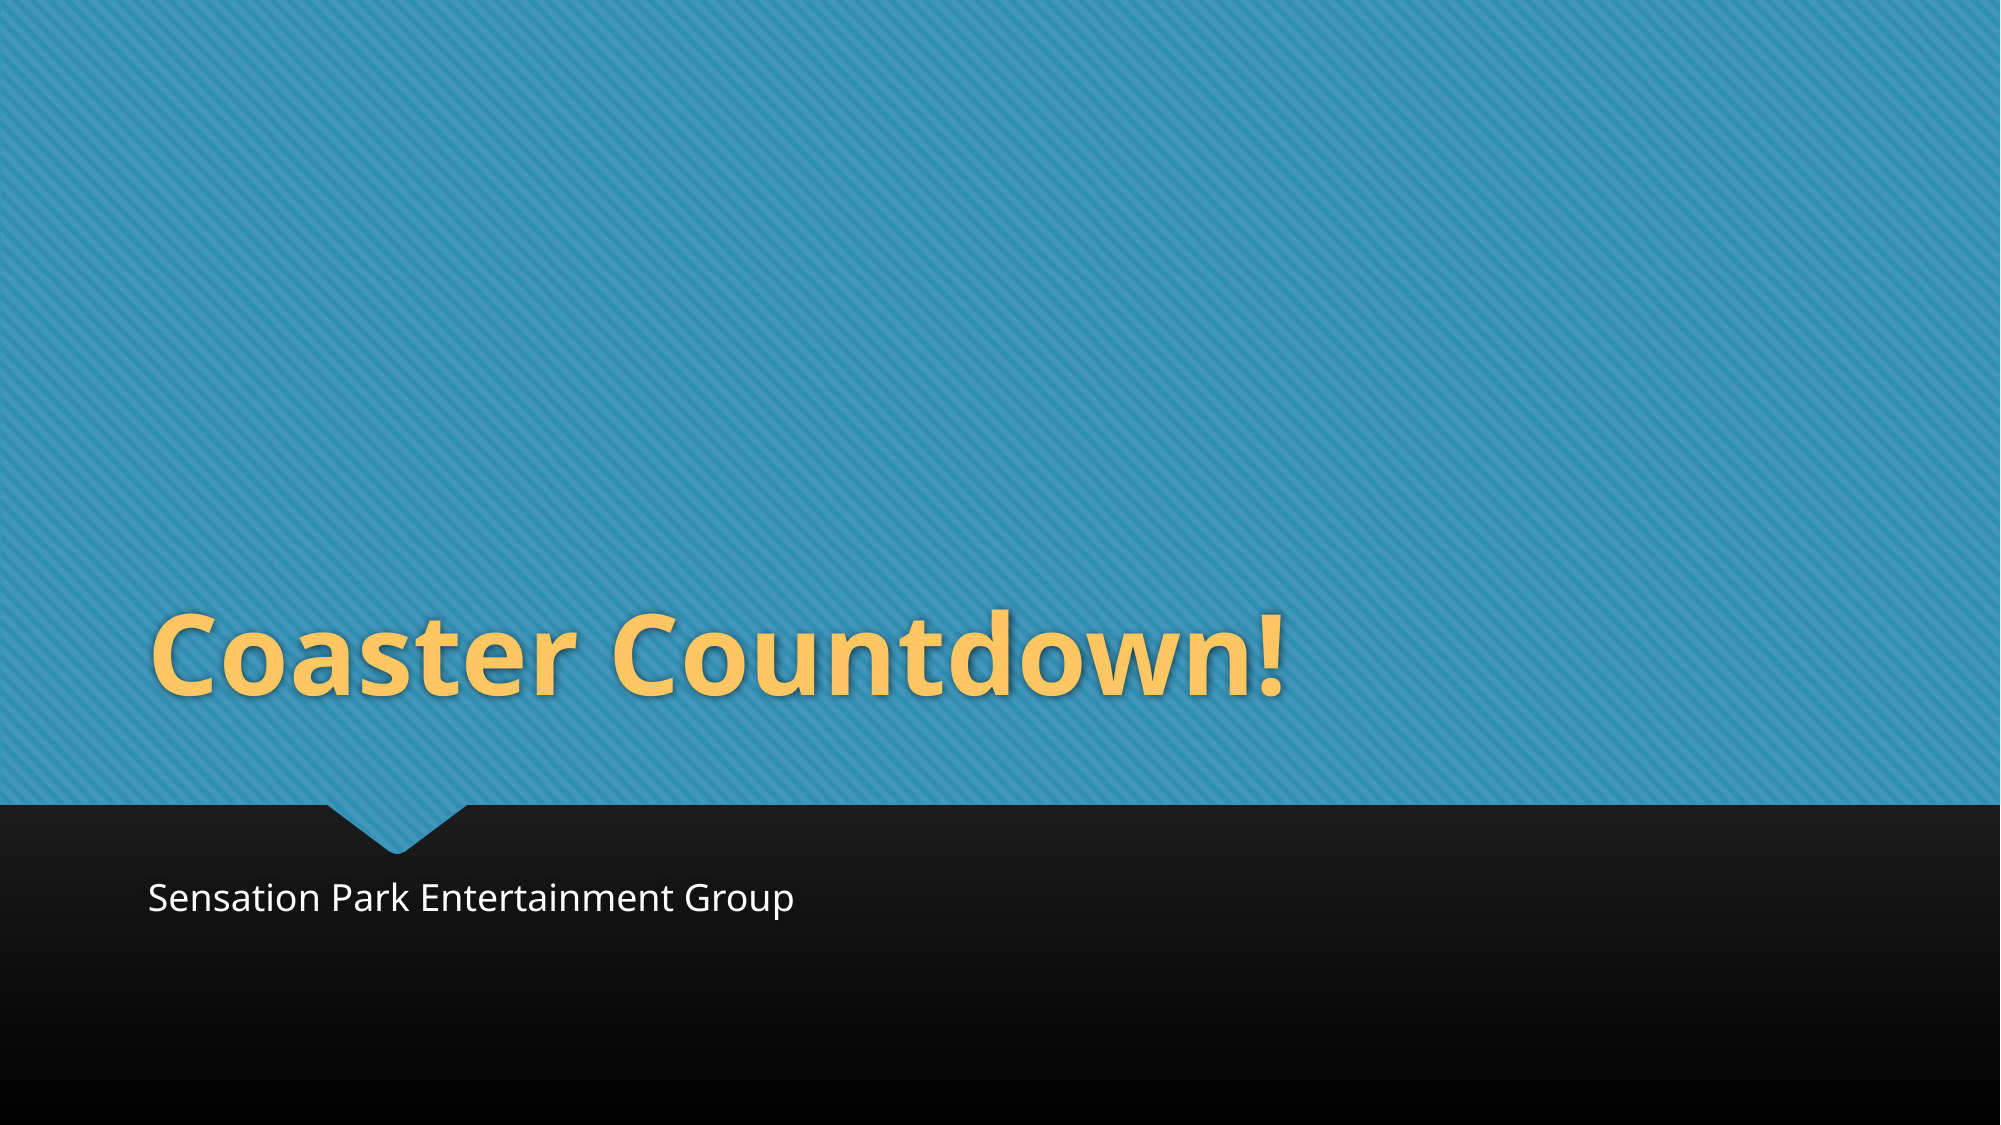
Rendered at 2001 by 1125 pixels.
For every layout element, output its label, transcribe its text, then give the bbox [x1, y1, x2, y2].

subtitle Sensation Park Entertainment Group [132, 866, 1868, 938]
title Coaster Countdown! [132, 237, 1868, 726]
